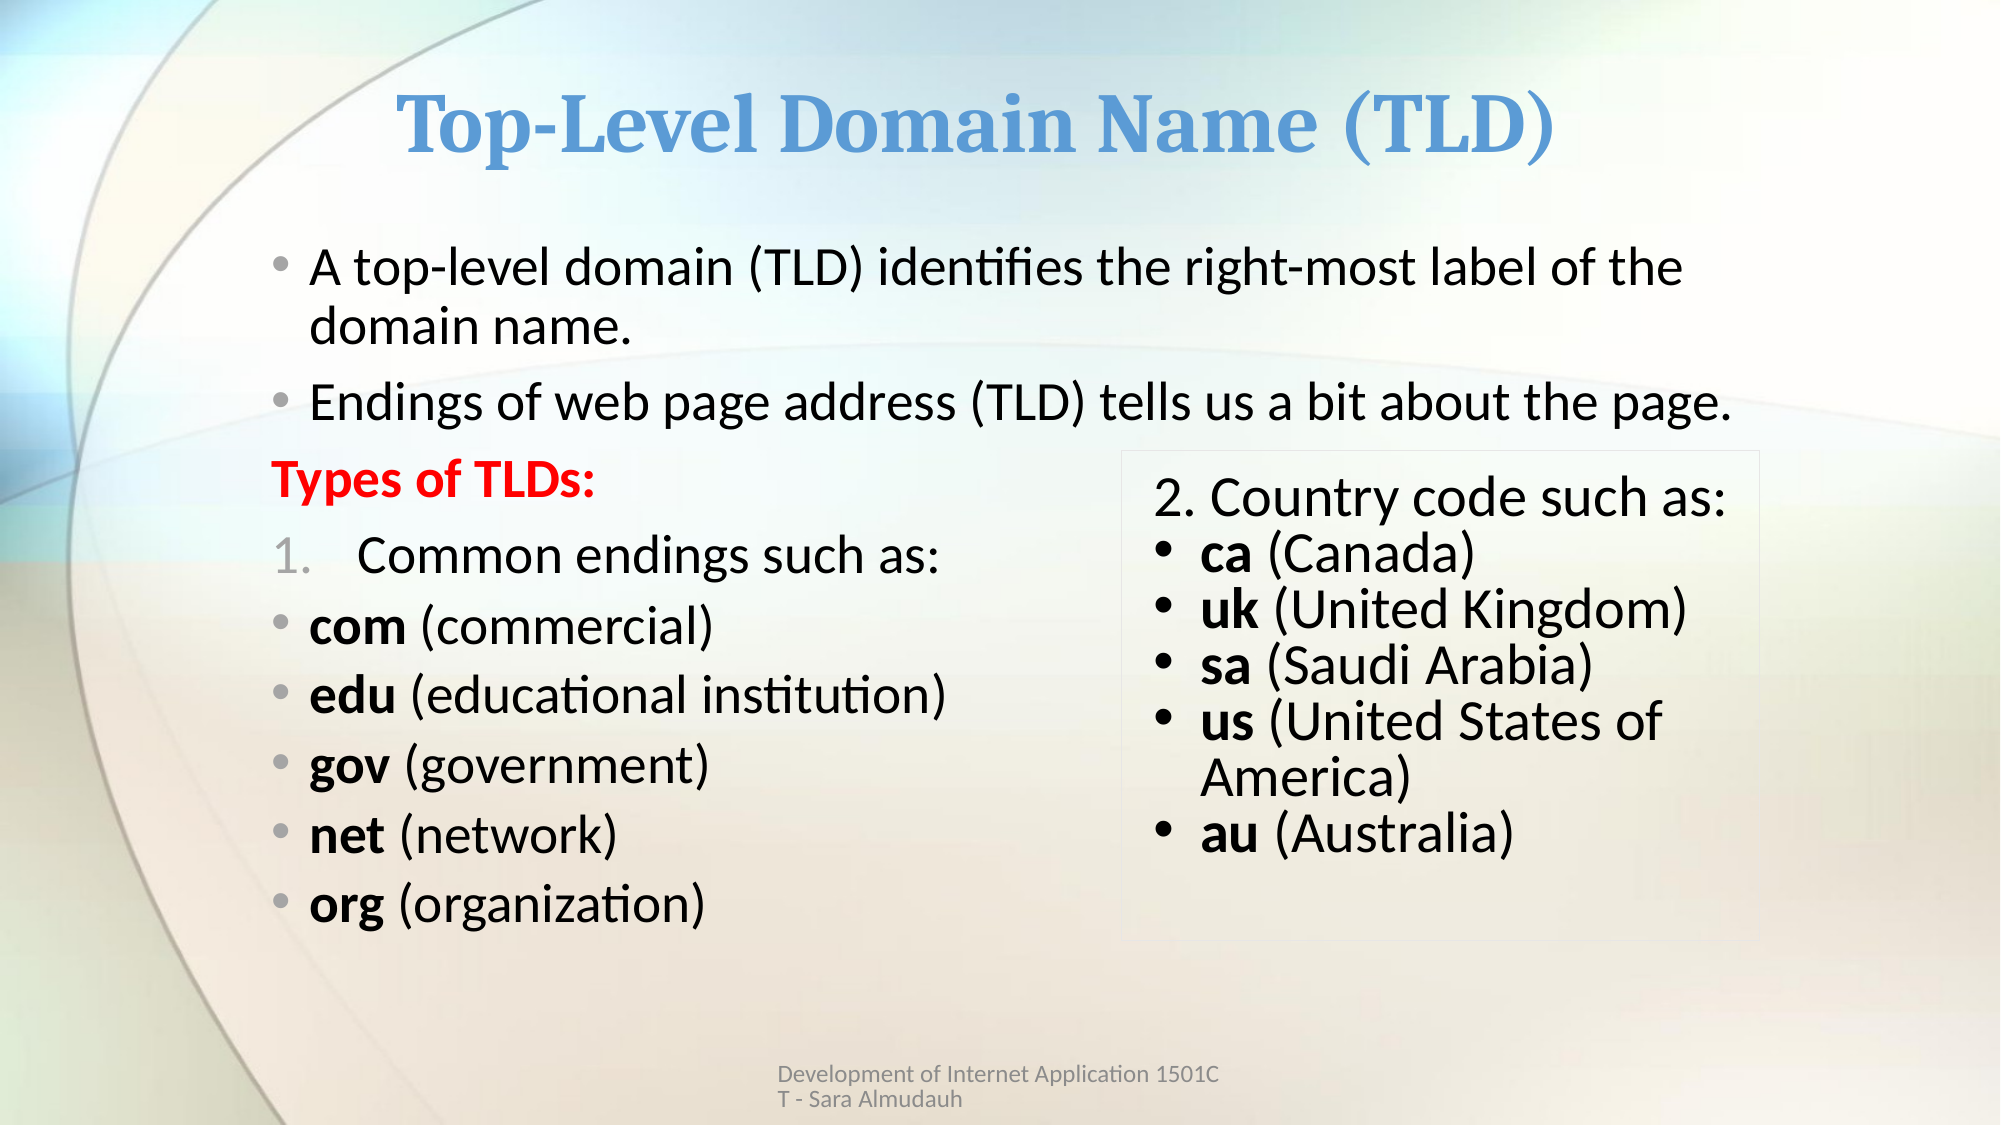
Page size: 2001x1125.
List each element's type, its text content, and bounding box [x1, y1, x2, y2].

list A top-level domain (TLD) identifies the right-most label of the domain name. Endings of web page address (TLD) tells us a bit about the page. Types of TLDs: Common endings such as: com (commercial) edu (educational institution) gov (government) net (network) org (organization) [256, 229, 1863, 944]
footer Development of Internet Application 1501CT - Sara Almudauh [762, 1042, 1238, 1103]
text_box 2. Country code such as: ca (Canada) uk (United Kingdom) sa (Saudi Arabia) us (United States of America) au (Australia) [1121, 450, 1760, 941]
picture [0, 0, 2001, 1125]
title Top-Level Domain Name (TLD) [381, 59, 1863, 178]
